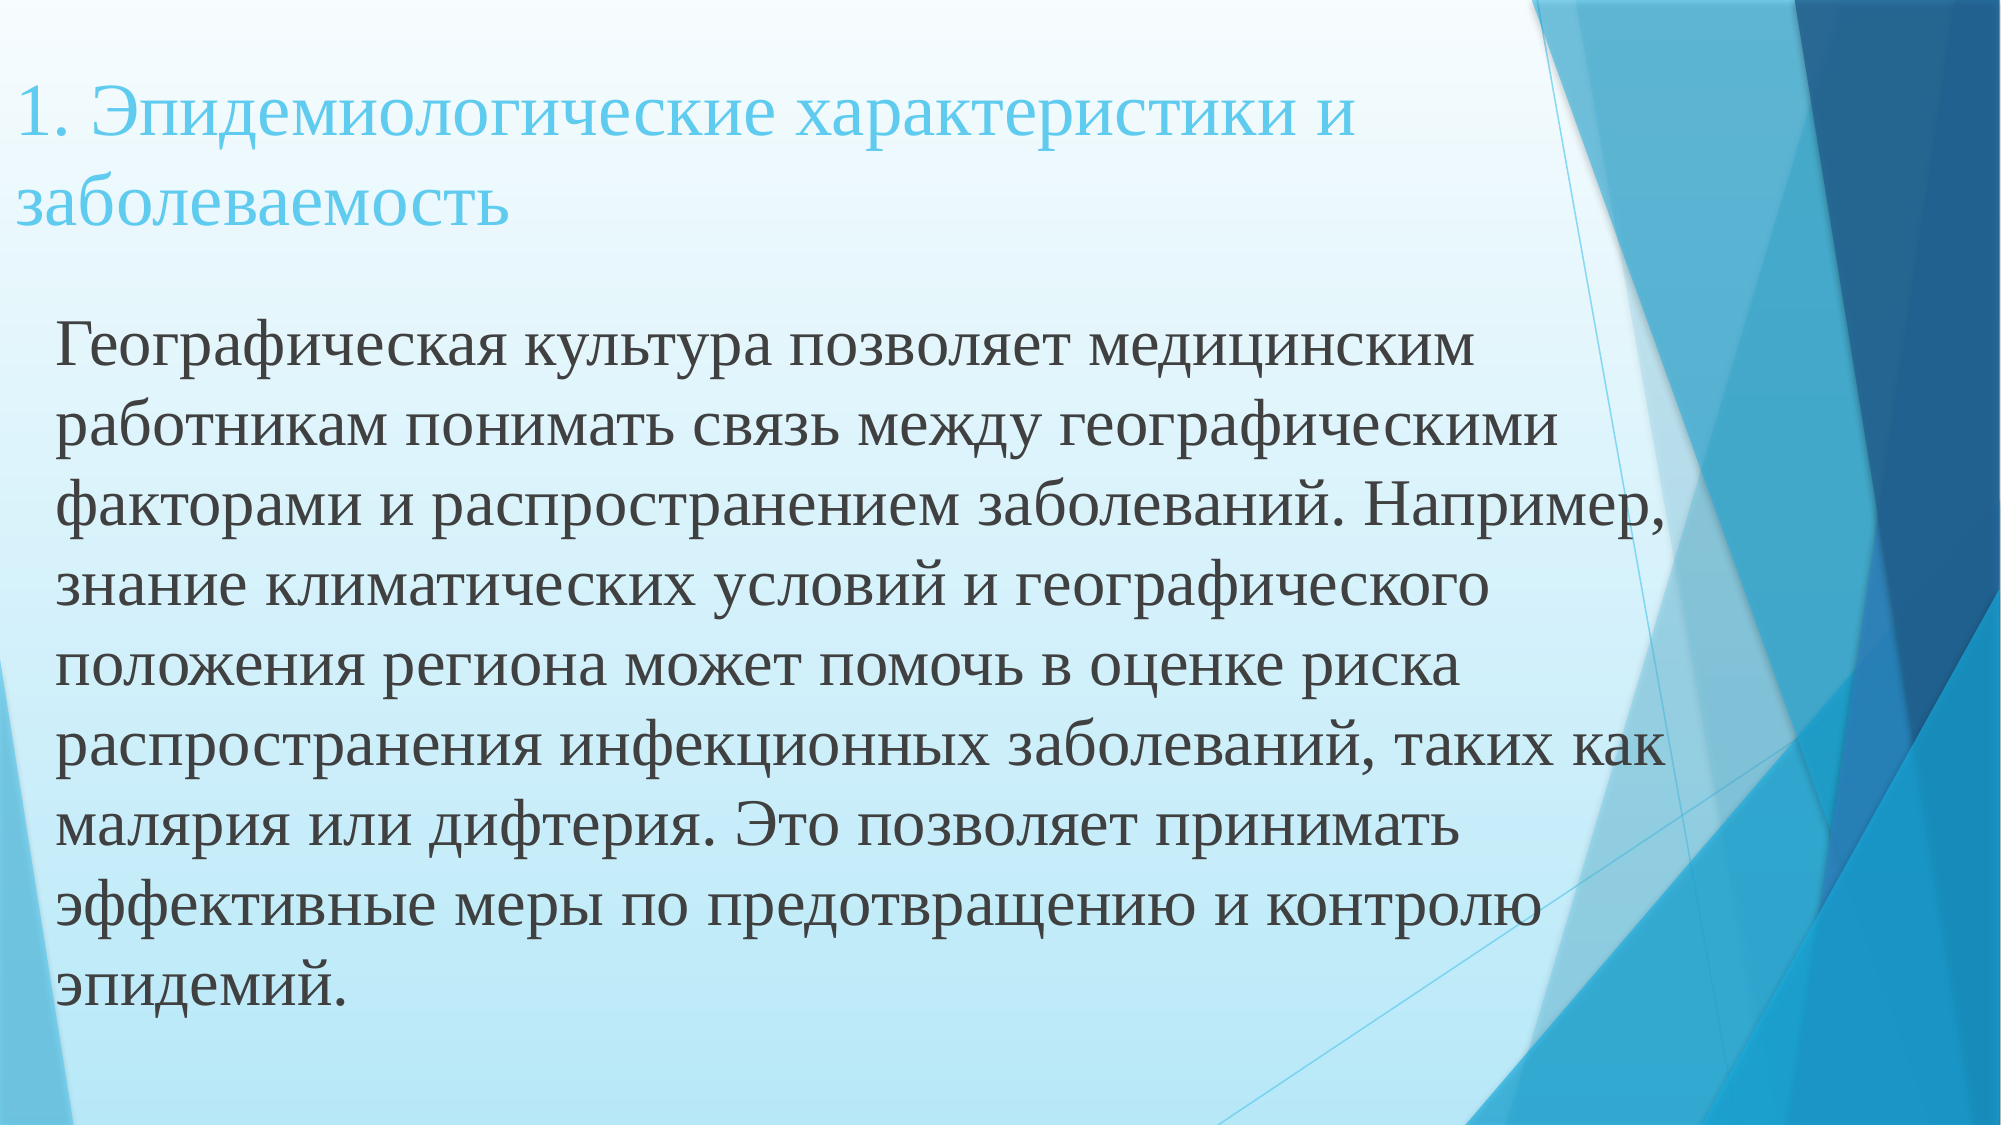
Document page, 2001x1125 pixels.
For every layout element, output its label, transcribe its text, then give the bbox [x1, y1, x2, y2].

title 1. Эпидемиологические характеристики и заболеваемость [0, 52, 1495, 270]
list Географическая культура позволяет медицинским работникам понимать связь между географическими факторами и распространением заболеваний. Например, знание климатических условий и географического положения региона может помочь в оценке риска распространения инфекционных заболеваний, таких как малярия или дифтерия. Это позволяет принимать эффективные меры по предотвращению и контролю эпидемий. [40, 291, 1770, 929]
